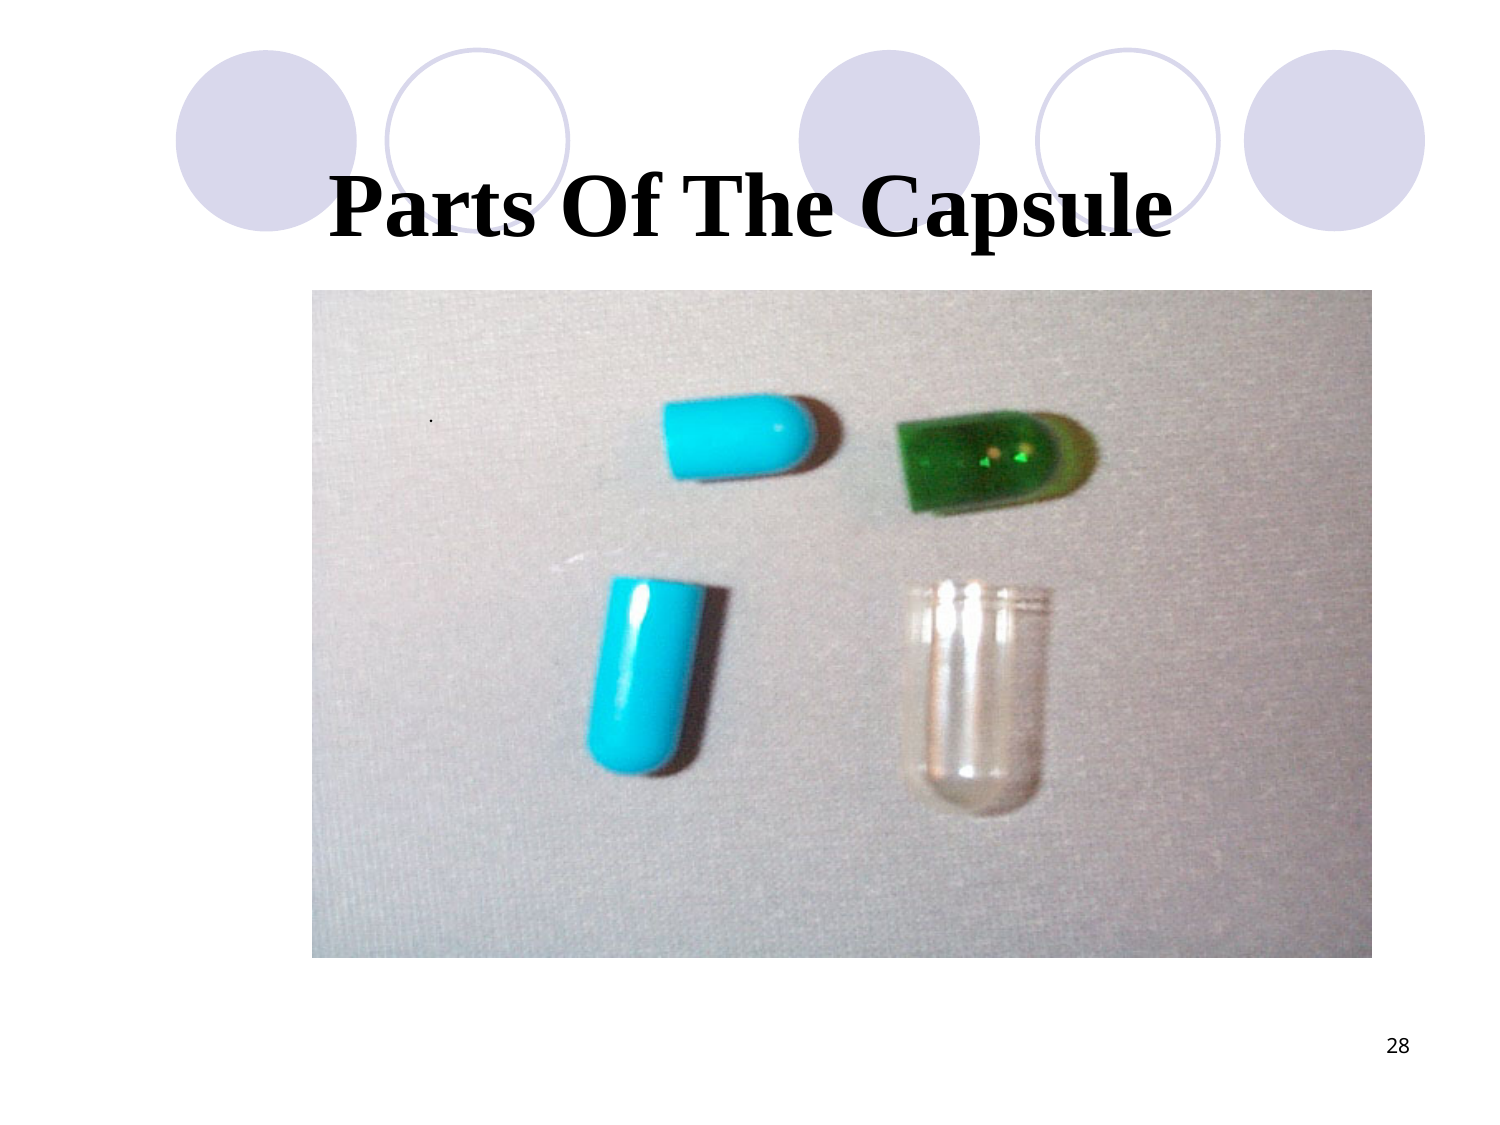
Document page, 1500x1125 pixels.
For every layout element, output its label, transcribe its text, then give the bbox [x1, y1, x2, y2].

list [312, 290, 1372, 958]
text_box Parts Of The Capsule [313, 137, 1191, 262]
slide_number 28 [1074, 1024, 1426, 1101]
